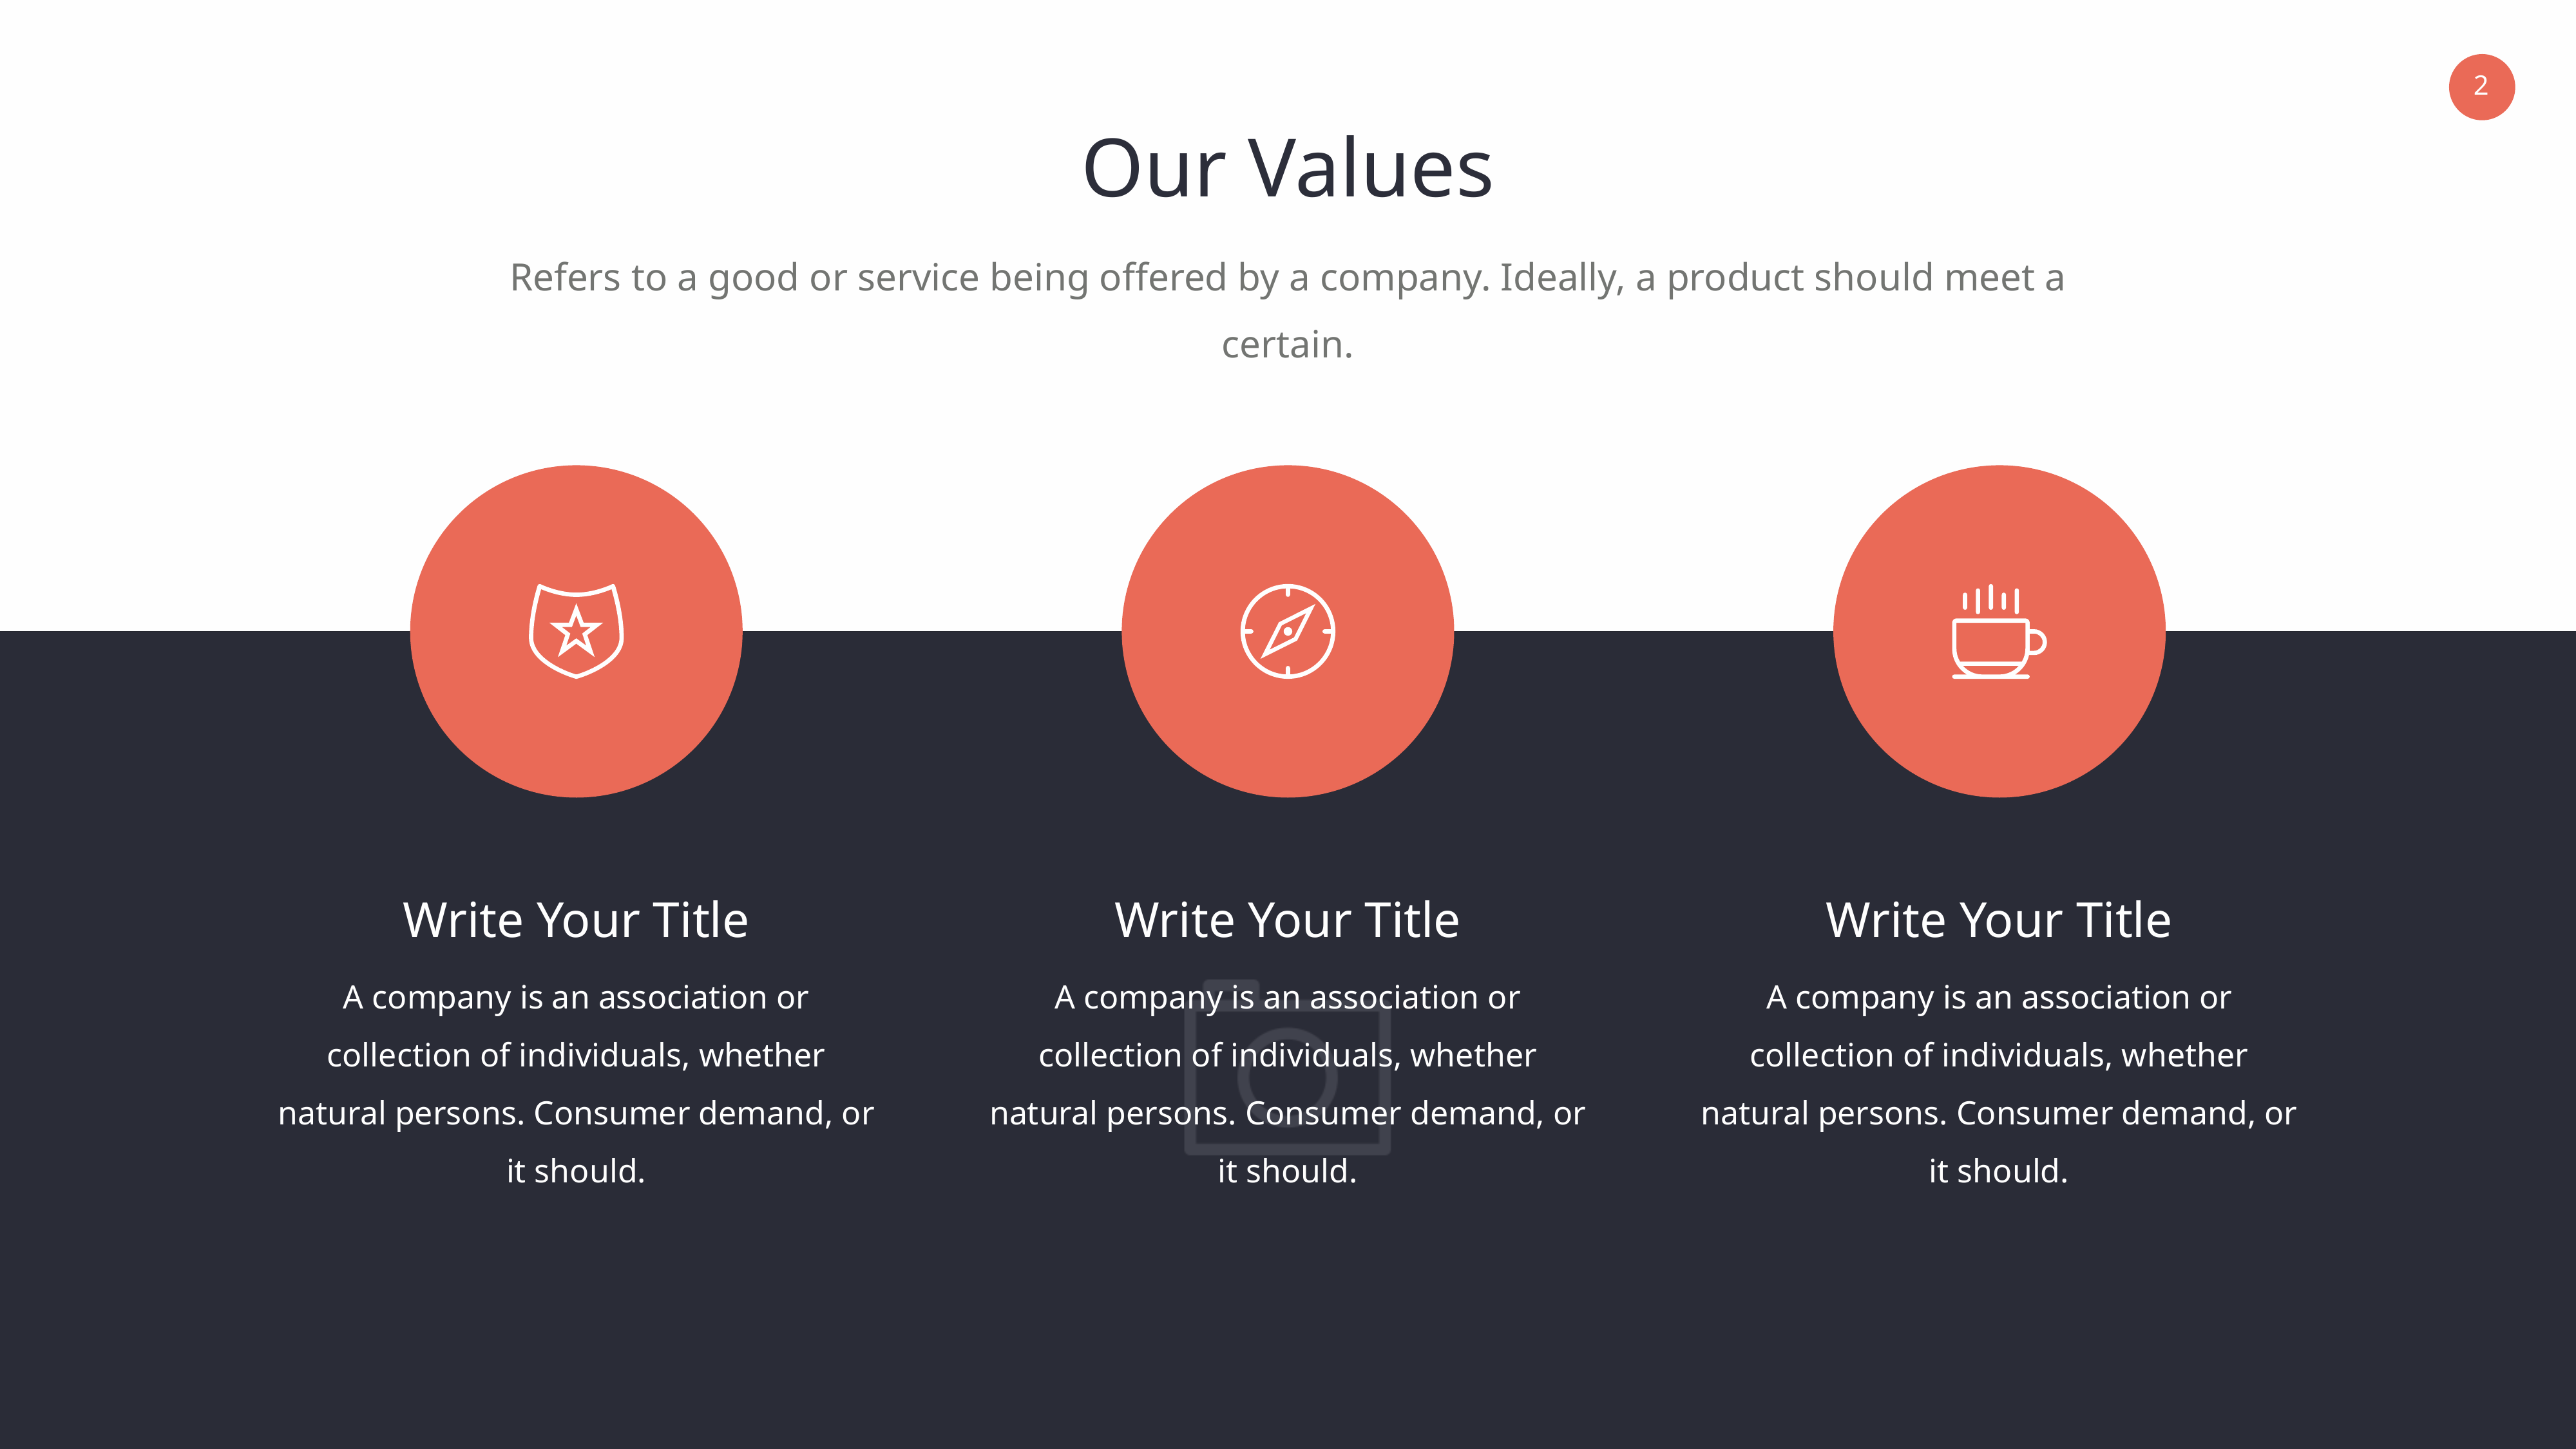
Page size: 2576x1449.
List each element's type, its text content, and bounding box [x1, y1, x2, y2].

text_box [2001, 592, 2007, 610]
text_box [1240, 583, 1336, 631]
text_box Our Values [601, 111, 1974, 218]
text_box [409, 464, 743, 631]
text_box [978, 884, 1598, 1132]
text_box [1976, 588, 1980, 614]
text_box [1989, 583, 1994, 610]
picture [0, 631, 2576, 1449]
text_box [1963, 592, 1967, 610]
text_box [1689, 884, 2309, 1132]
text_box [1952, 618, 2041, 631]
text_box [529, 584, 624, 631]
text_box Refers to a good or service being offered by a company. Ideally, a product should meet a certain. [468, 218, 2108, 377]
text_box [1121, 464, 1455, 631]
text_box [2014, 588, 2019, 614]
text_box [1833, 464, 2167, 631]
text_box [266, 884, 886, 1132]
